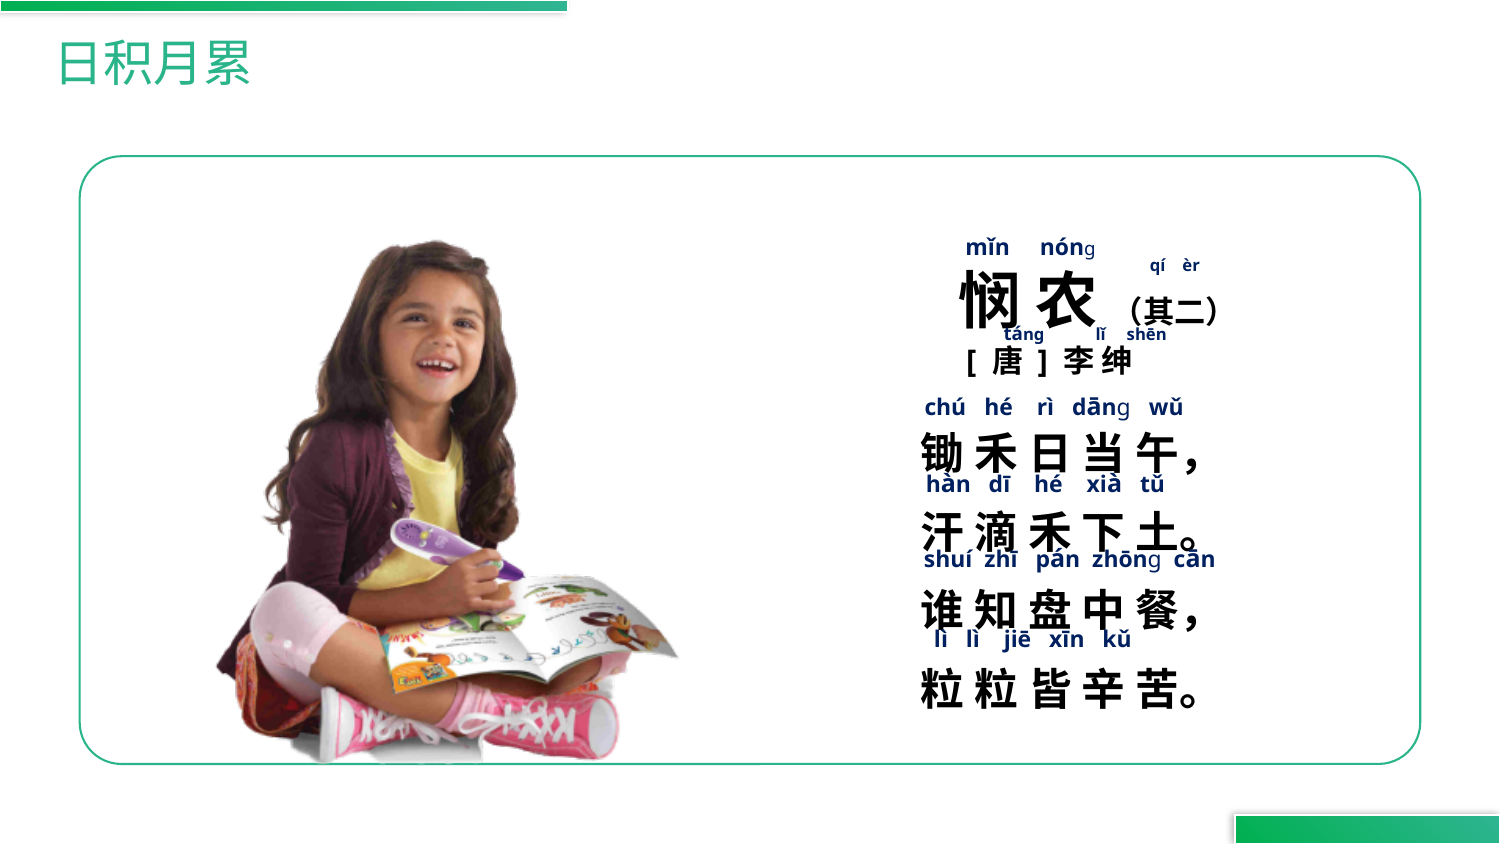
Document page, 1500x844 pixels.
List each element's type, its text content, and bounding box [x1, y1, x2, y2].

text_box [898, 215, 1257, 726]
list 日积月累 [41, 32, 382, 94]
picture [134, 159, 754, 844]
